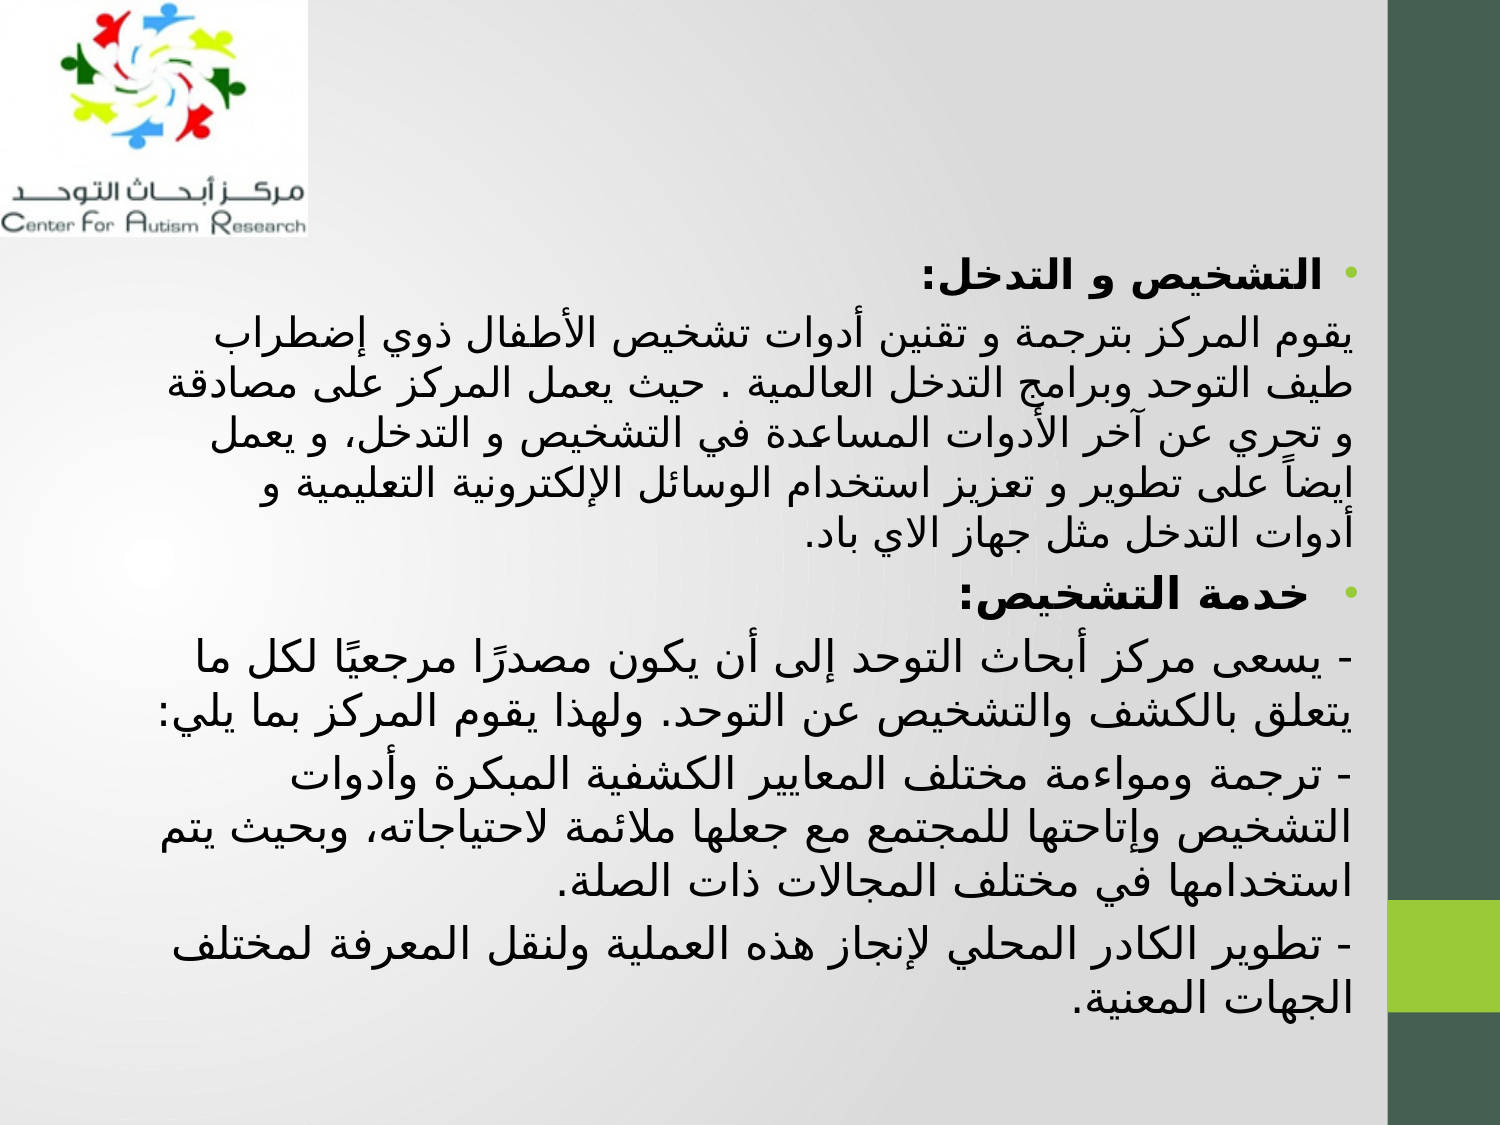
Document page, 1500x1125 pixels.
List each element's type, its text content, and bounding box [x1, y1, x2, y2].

picture [0, 0, 308, 237]
list التشخيص و التدخل: يقوم المركز بترجمة و تقنين أدوات تشخيص الأطفال ذوي إضطراب طيف التوحد وبرامج التدخل العالمية . حيث يعمل المركز على مصادقة و تحري عن آخر الأدوات المساعدة في التشخيص و التدخل، و يعمل ايضاً على تطوير و تعزيز استخدام الوسائل الإلكترونية التعليمية و أدوات التدخل مثل جهاز الاي باد. خدمة التشخيص: - يسعى مركز أبحاث التوحد إلى أن يكون مصدرًا مرجعيًا لكل ما يتعلق بالكشف والتشخيص عن التوحد. ولهذا يقوم المركز بما يلي: - ترجمة ومواءمة مختلف المعايير الكشفية المبكرة وأدوات التشخيص وإتاحتها للمجتمع مع جعلها ملائمة لاحتياجاته، وبحيث يتم استخدامها في مختلف المجالات ذات الصلة. - تطوير الكادر المحلي لإنجاز هذه العملية ولنقل المعرفة لمختلف الجهات المعنية. [135, 239, 1386, 1094]
